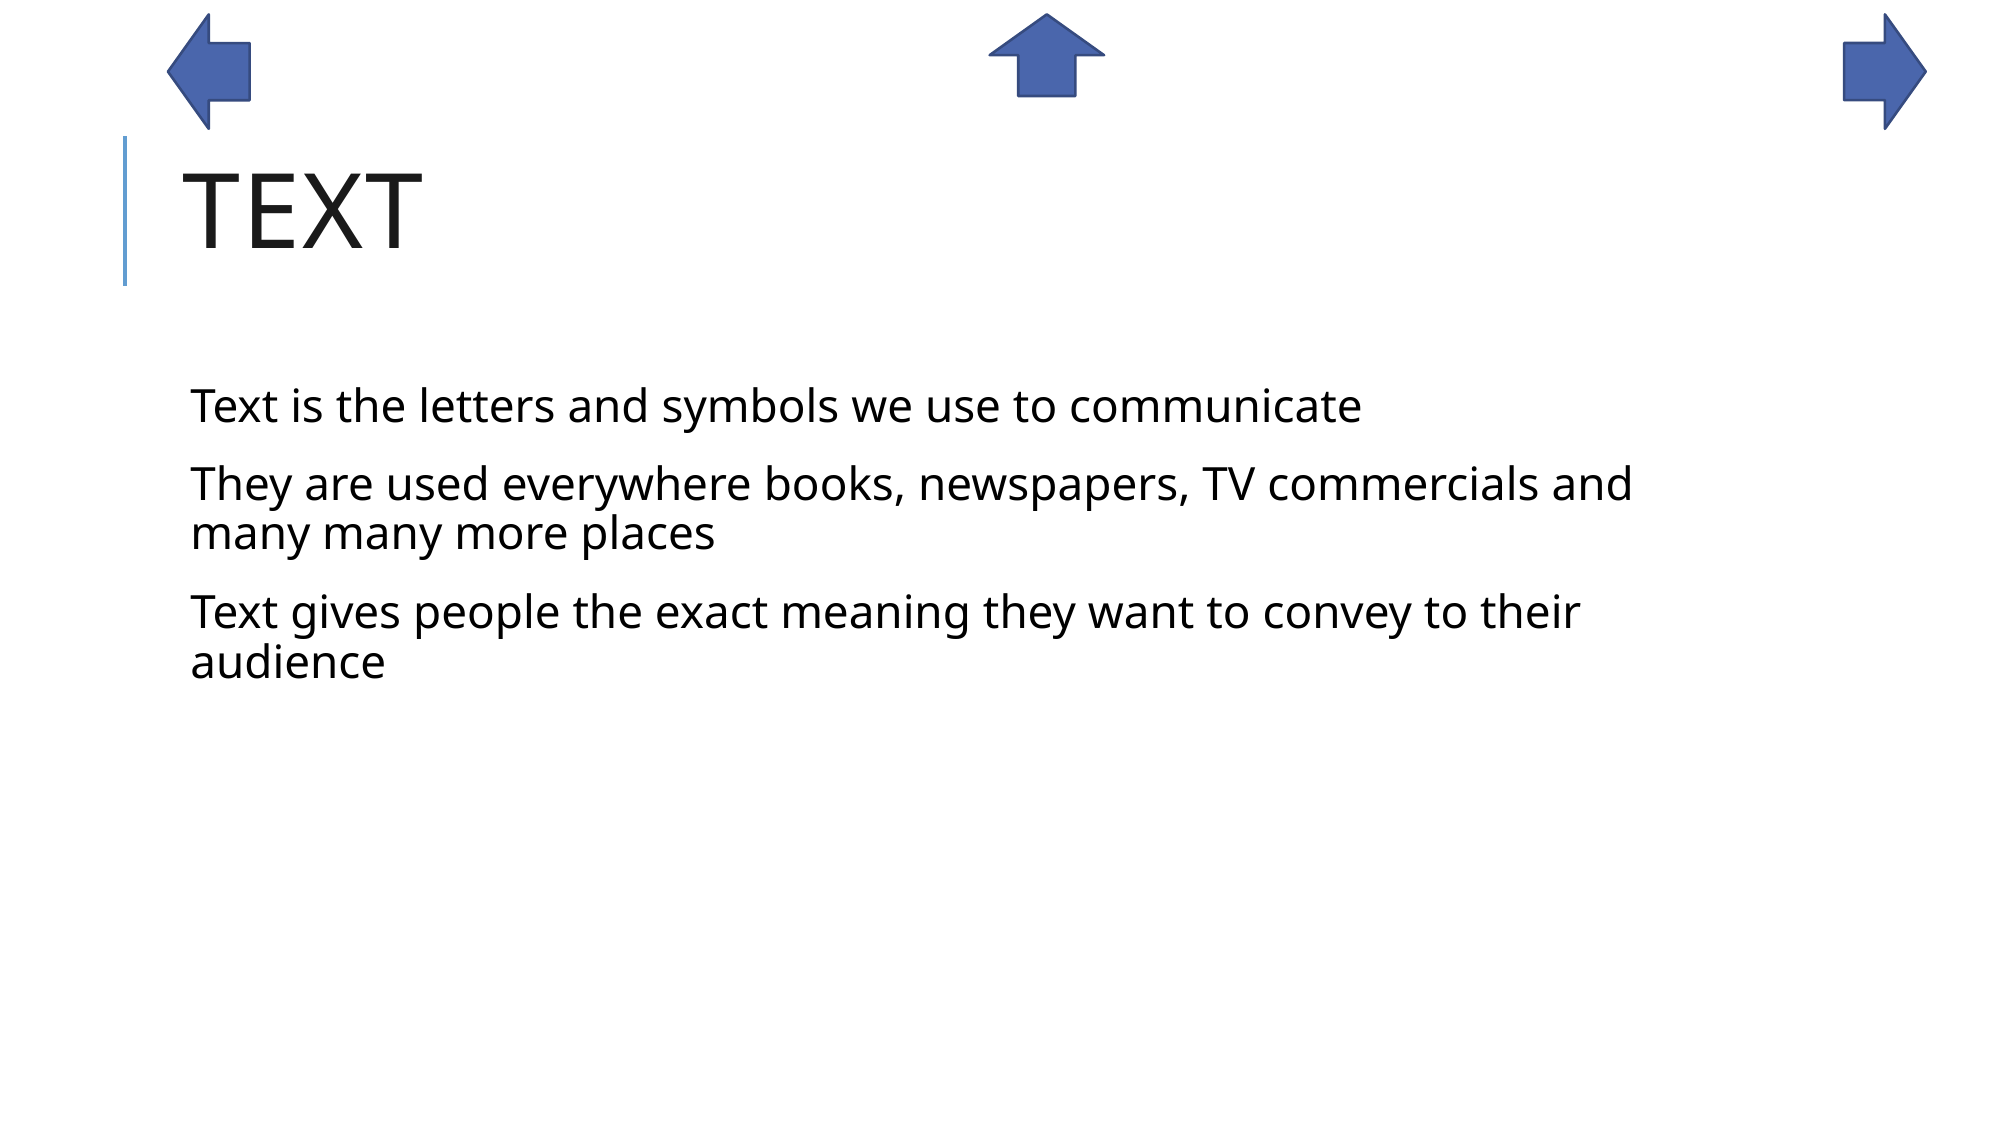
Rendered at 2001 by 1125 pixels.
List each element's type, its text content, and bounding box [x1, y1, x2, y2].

text_box [166, 13, 251, 131]
text_box [1842, 13, 1927, 131]
text_box [988, 13, 1106, 98]
title TEXT [168, 96, 1763, 342]
list Text is the letters and symbols we use to communicate They are used everywhere books, newspapers, TV commercials and many many more places Text gives people the exact meaning they want to convey to their audience [168, 375, 1763, 1035]
